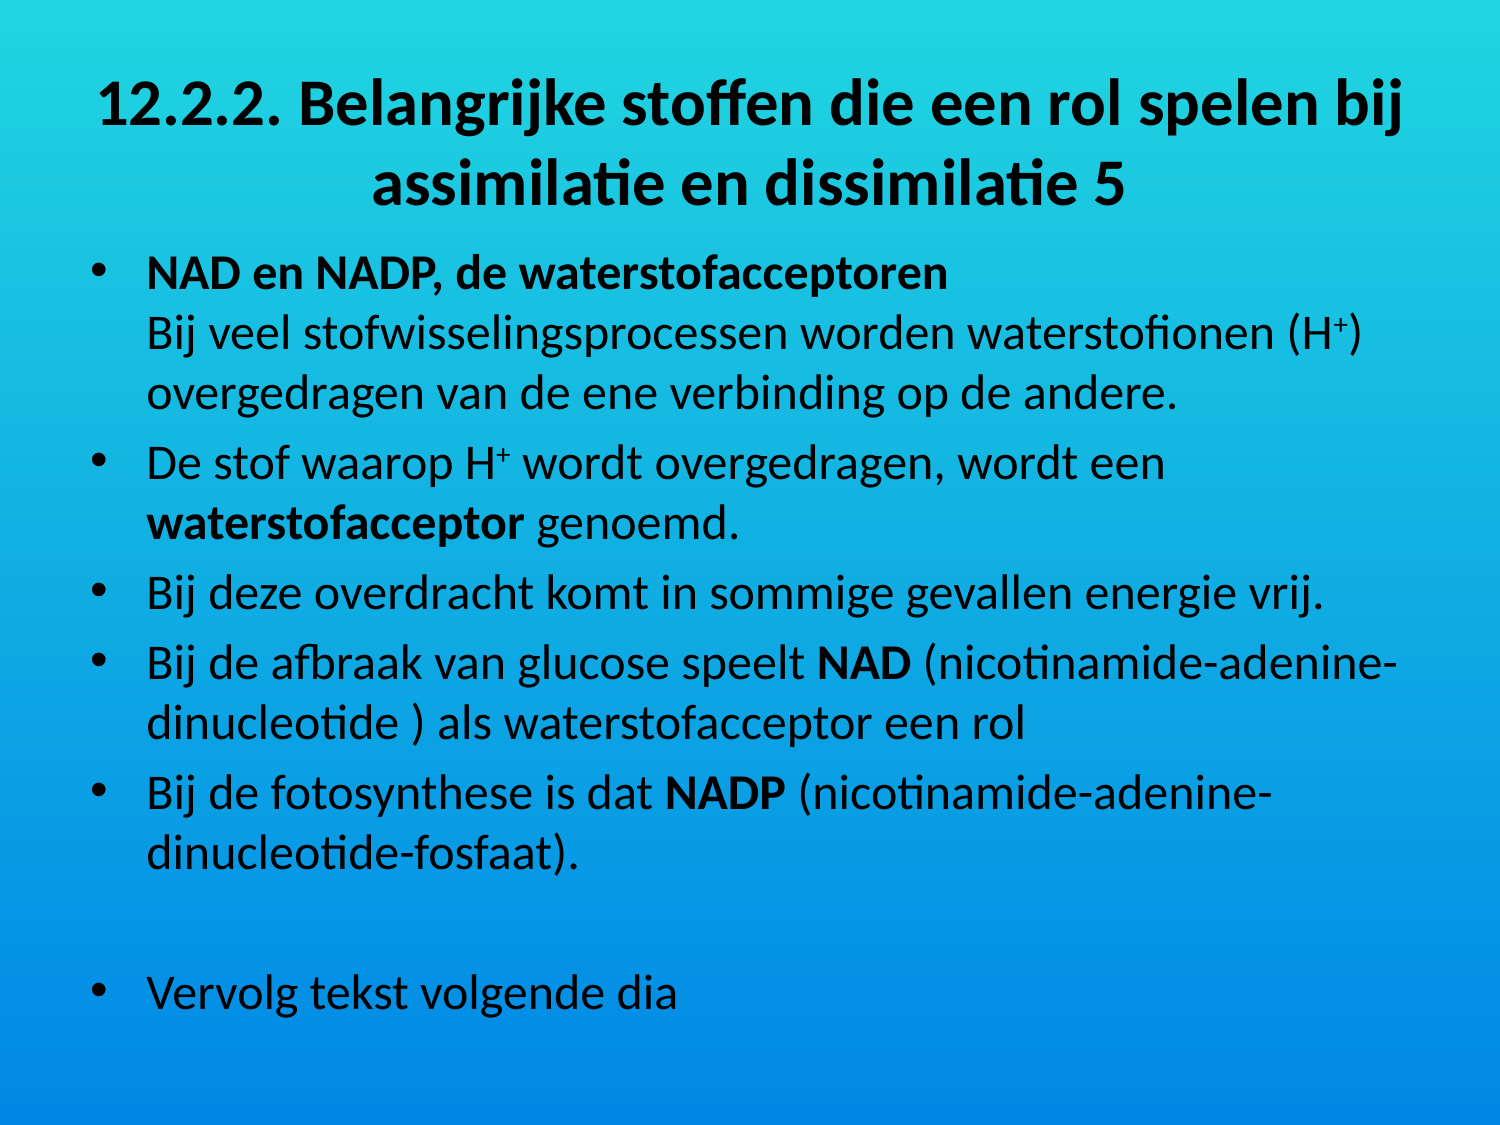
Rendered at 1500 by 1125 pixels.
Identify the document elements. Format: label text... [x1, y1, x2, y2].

list NAD en NADP, de waterstofacceptoren Bij veel stofwisselingsprocessen worden waterstofionen (H+) overgedragen van de ene verbinding op de andere. De stof waarop H+ wordt overgedragen, wordt een waterstofacceptor genoemd. Bij deze overdracht komt in sommige gevallen energie vrij. Bij de afbraak van glucose speelt NAD (nicotinamide-adenine-dinucleotide ) als waterstofacceptor een rol Bij de fotosynthese is dat NADP (nicotinamide-adenine-dinucleotide-fosfaat). Vervolg tekst volgende dia [75, 231, 1425, 1106]
title 12.2.2. Belangrijke stoffen die een rol spelen bij assimilatie en dissimilatie 5 [75, 45, 1425, 231]
